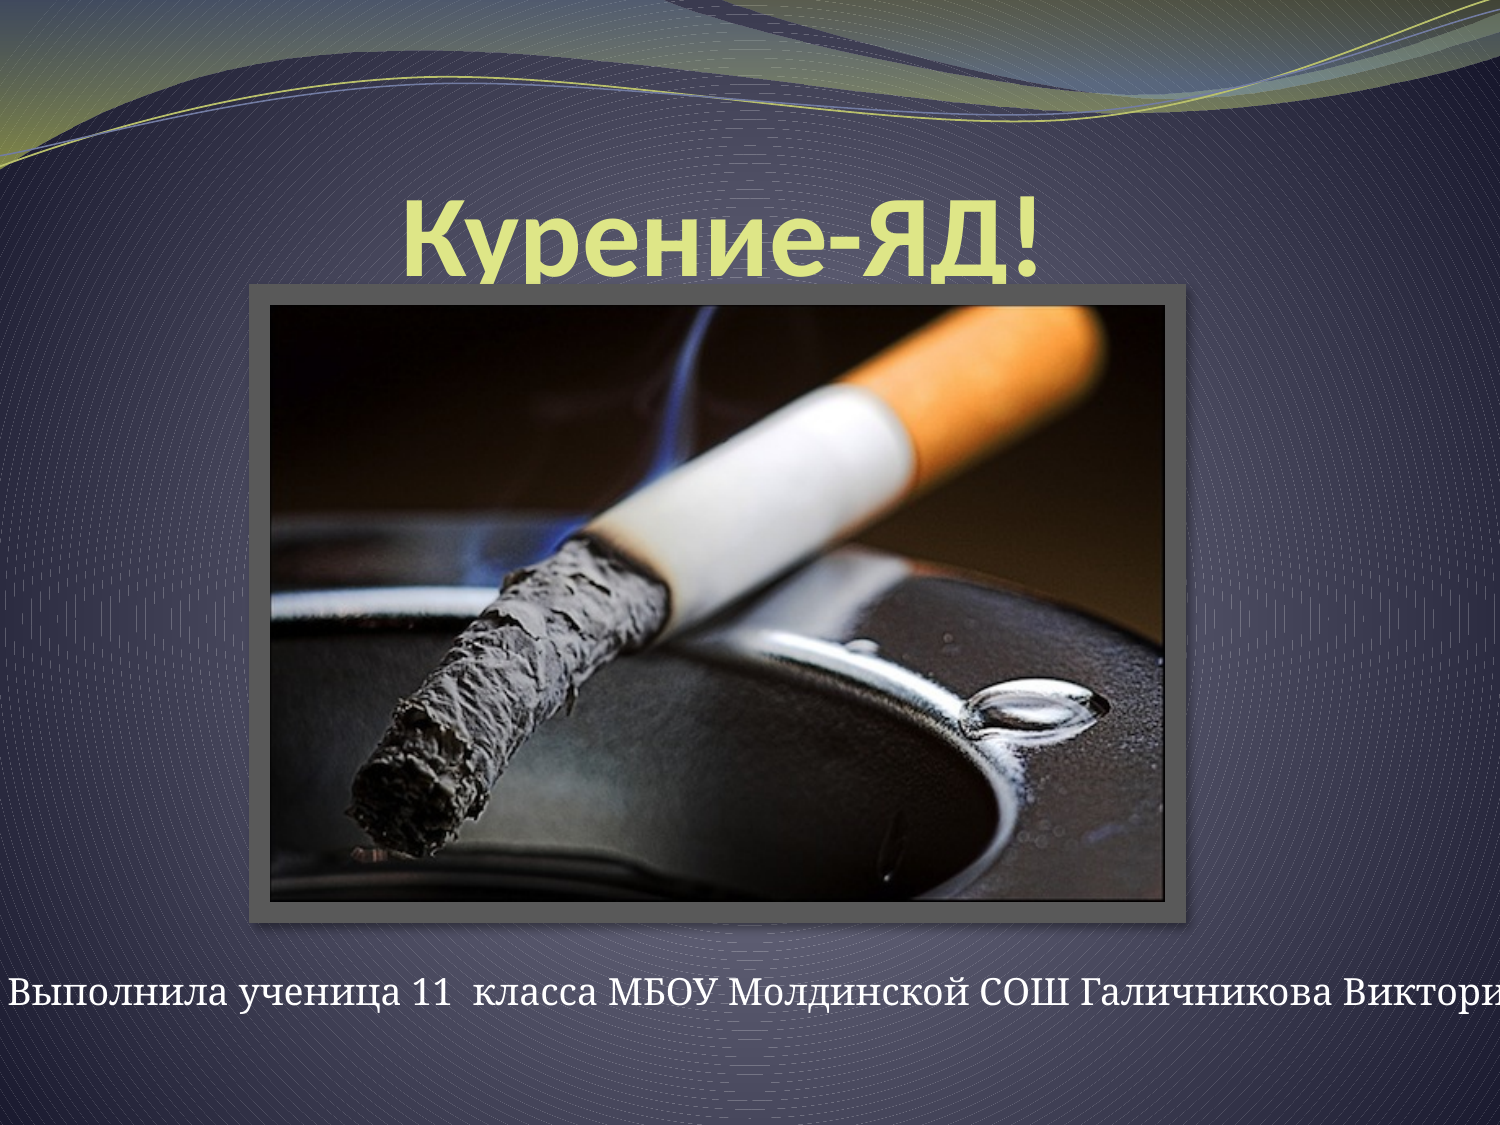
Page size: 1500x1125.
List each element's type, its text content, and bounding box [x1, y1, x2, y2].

title Курение-ЯД! [82, 0, 1370, 300]
picture [269, 304, 1165, 903]
text_box Выполнила ученица 11 класса МБОУ Молдинской СОШ Галичникова Виктория [0, 960, 1500, 1021]
